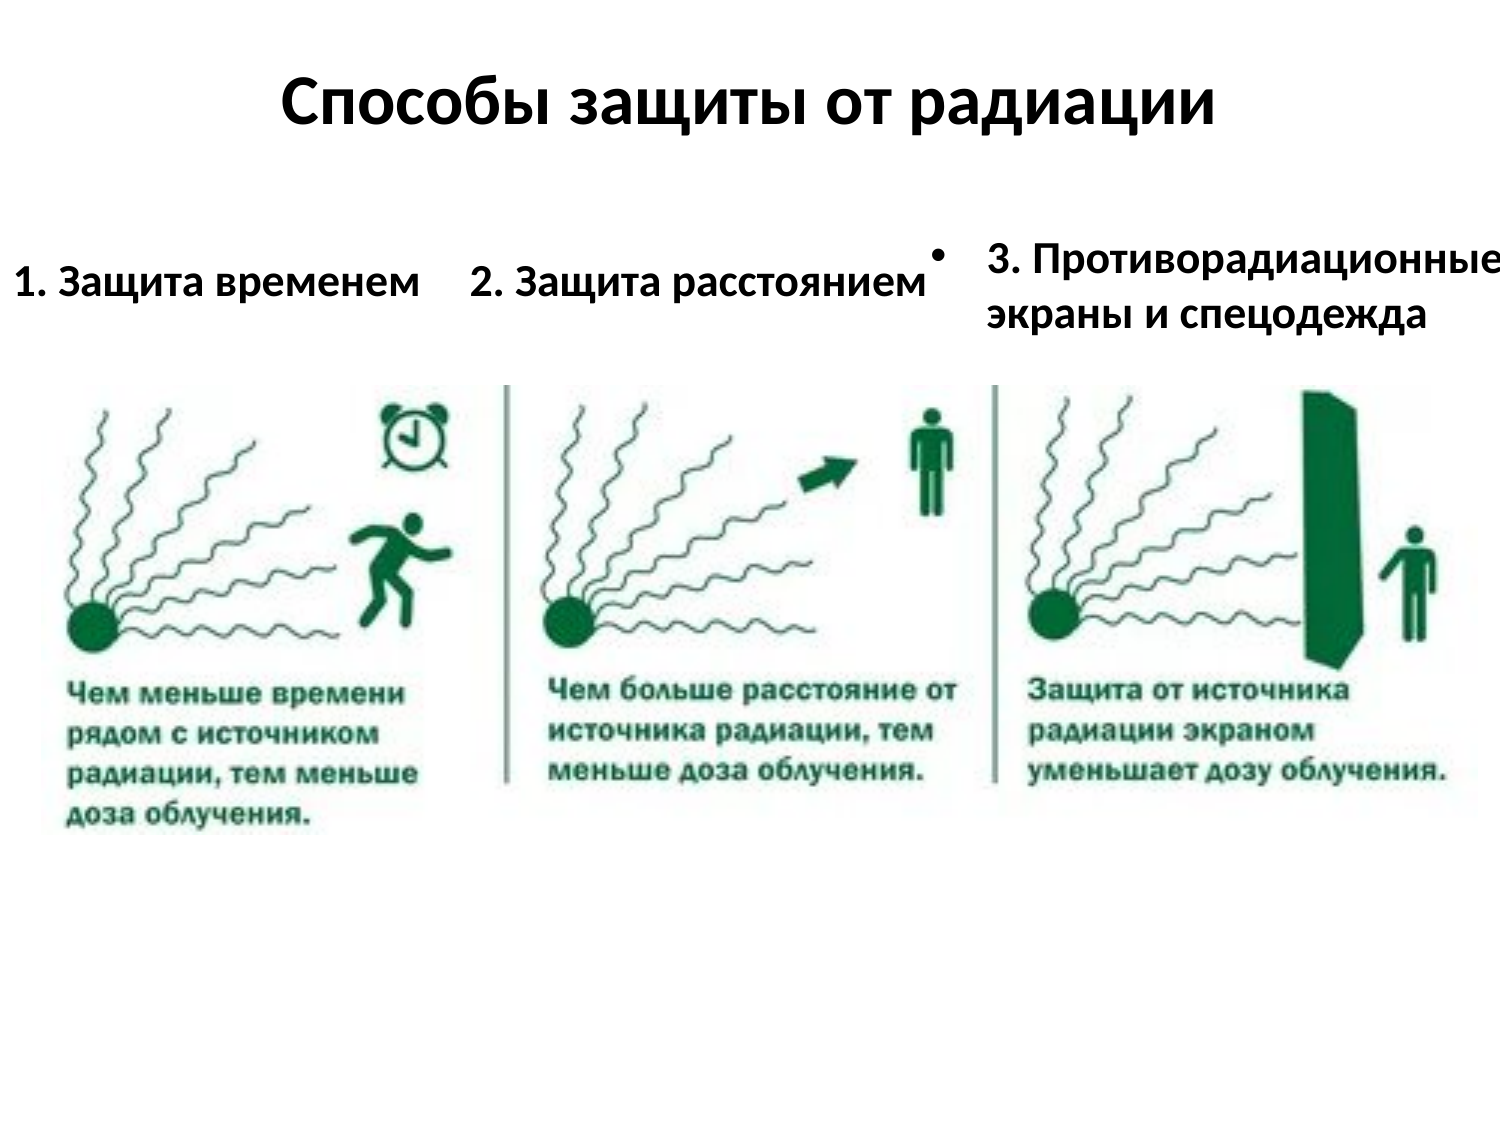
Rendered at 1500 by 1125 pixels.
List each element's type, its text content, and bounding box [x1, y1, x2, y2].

picture [41, 385, 1478, 835]
title Способы защиты от радиации [75, 45, 1425, 219]
list 1. Защита временем [0, 208, 454, 313]
list 3. Противорадиационные экраны и спецодежда [915, 219, 1500, 875]
list 2. Защита расстоянием [454, 208, 1118, 313]
